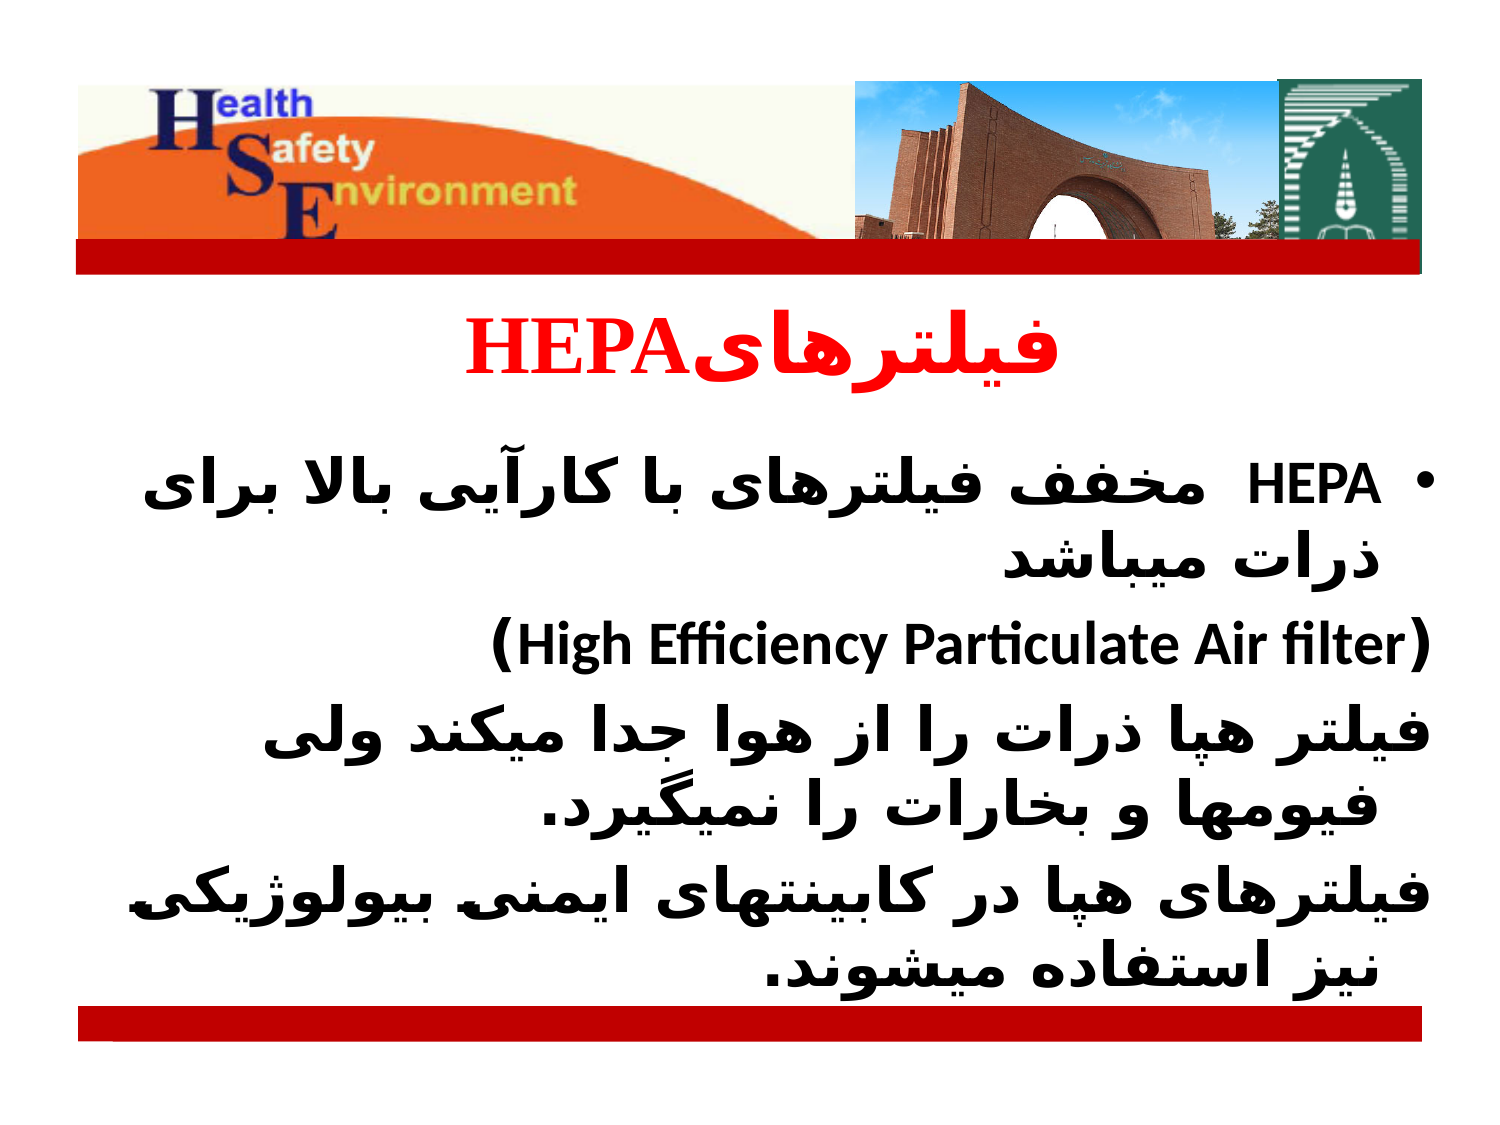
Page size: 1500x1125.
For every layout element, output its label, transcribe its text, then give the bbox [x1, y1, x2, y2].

title فیلترهایHEPA [117, 246, 1393, 433]
list HEPA مخفف فیلترهای با کارآیی بالا برای ذرات میباشد (High Efficiency Particulate Air filter) فیلتر هپا ذرات را از هوا جدا میکند ولی فیومها و بخارات را نمیگیرد. فیلترهای هپا در کابینتهای ایمنی بیولوژیکی نیز استفاده میشوند. [62, 433, 1450, 1008]
picture [78, 79, 1422, 274]
